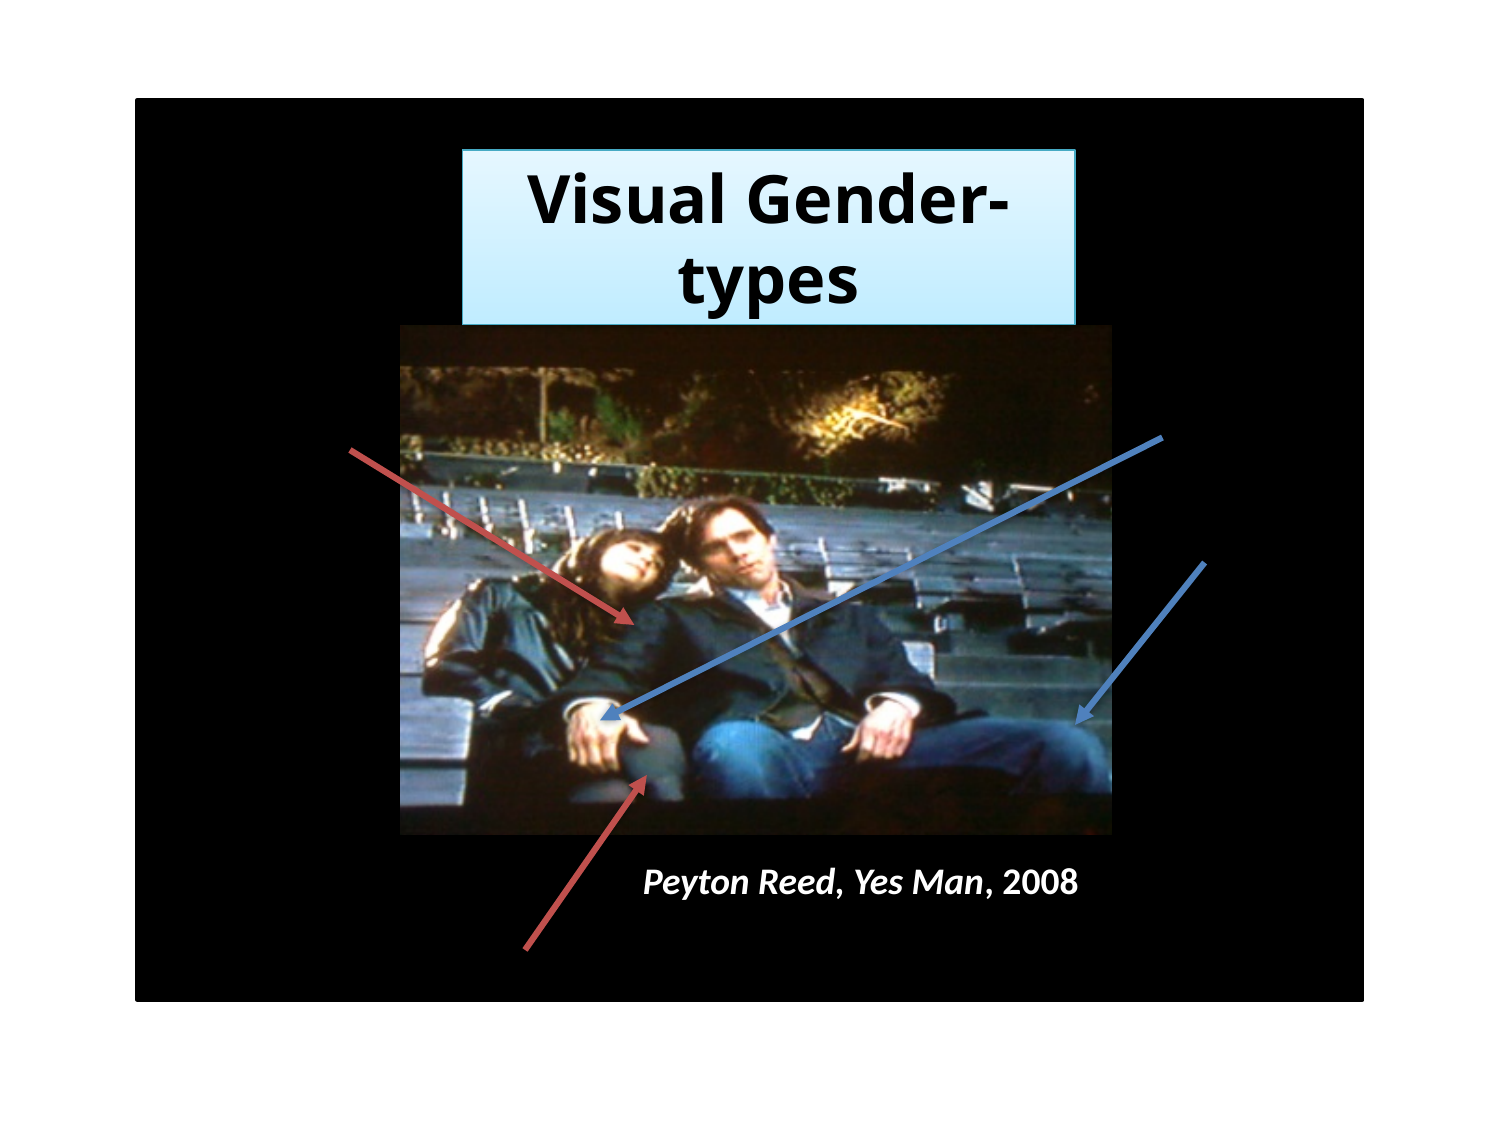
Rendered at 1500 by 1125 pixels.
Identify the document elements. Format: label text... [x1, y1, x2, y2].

text_box Peyton Reed, Yes Man, 2008 [651, 849, 1103, 910]
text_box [524, 774, 648, 951]
picture [399, 324, 1113, 449]
text_box Visual Gender-types [462, 149, 1076, 323]
text_box [135, 98, 1364, 1002]
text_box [1164, 562, 1205, 726]
picture [399, 626, 1113, 836]
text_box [599, 437, 1163, 721]
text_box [349, 449, 594, 626]
